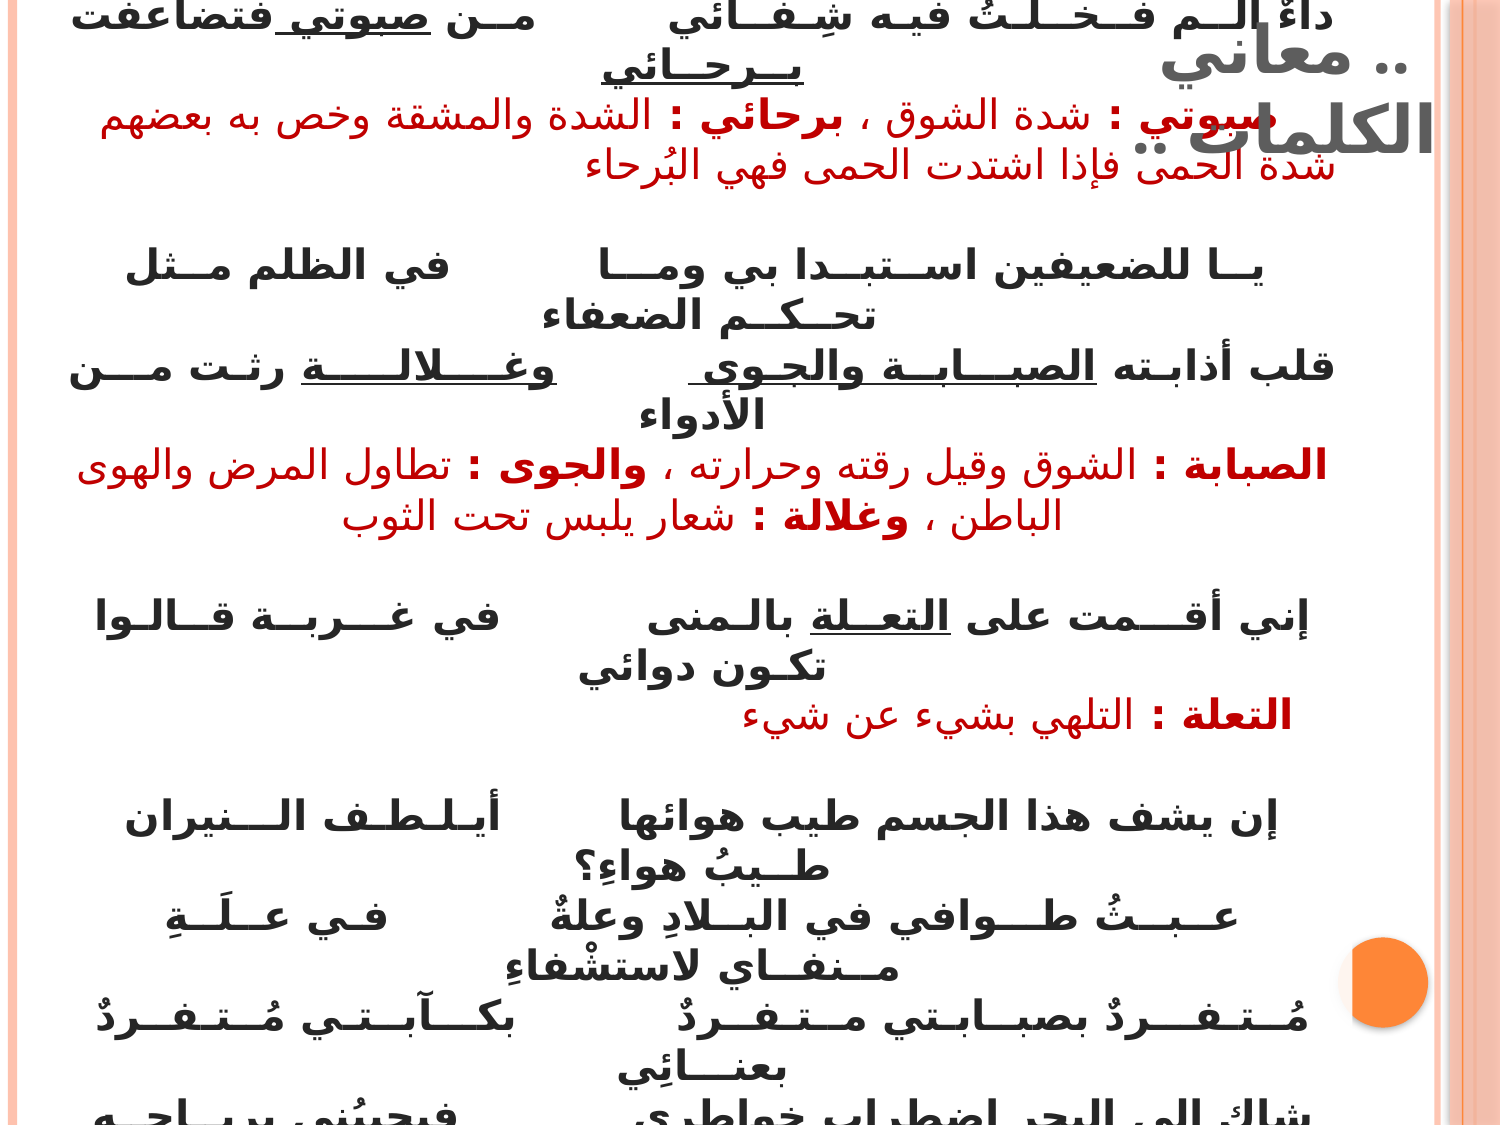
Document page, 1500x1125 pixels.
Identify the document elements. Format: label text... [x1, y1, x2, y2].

text_box داءٌ ألــم فــخــلـتُ فيـه شِـفــائي مــن صبوتي فتضاعفت بــرحــائي صبوتي : شدة الشوق ، برحائي : الشدة والمشقة وخص به بعضهم شدة الحمى فإذا اشتدت الحمى فهي البُرحاء يــا للضعيفين اســتبــدا بي ومـــا في الظلم مــثل تحــكــم الضعفاء قلب أذابـته الصبـــابــة والجـوى وغــــلالـــــة رثـت مـــن الأدواء الصبابة : الشوق وقيل رقته وحرارته ، والجوى : تطاول المرض والهوى الباطن ، وغلالة : شعار يلبس تحت الثوب إني أقـــمت على التعــلة بالـمنى في غـــربــة قــالـوا تكـون دوائي التعلة : التلهي بشيء عن شيء إن يشف هذا الجسم طيب هوائها أيـلـطـف الـــنيران طــيبُ هواءِ؟ عــبــثُ طـــوافي في البــلادِ وعلةٌ فـي عــلَــةِ مــنفــاي لاستشْفاءِ مُــتـفـــردٌ بصبــابـتي مــتـفــردٌ بكـــآبــتـي مُــتـفــردٌ بعنـــائِي شاك الى البحر اضطراب خواطري فيجيبُنِي بريــاحِــه الـهـوجــاءِ الريح الهوجاء : سريعة الهبوب ، وشديدة الهبوب . [51, 100, 1354, 1125]
text_box .. معاني الكلمات .. [1068, 0, 1500, 175]
